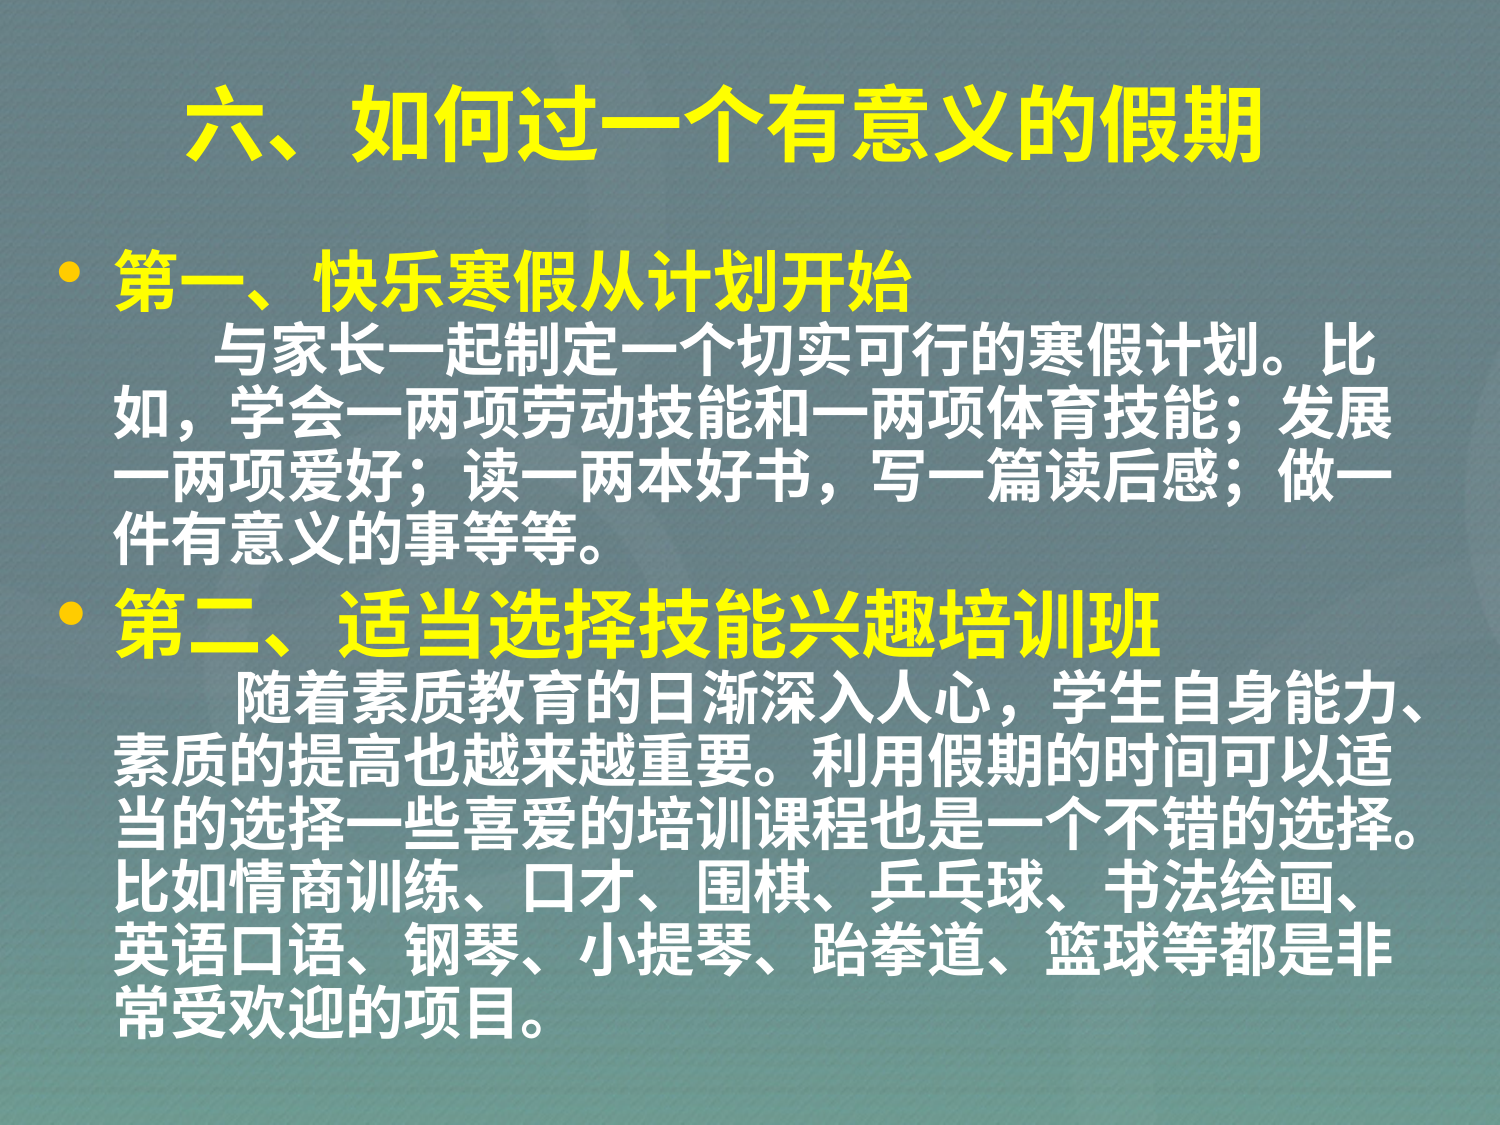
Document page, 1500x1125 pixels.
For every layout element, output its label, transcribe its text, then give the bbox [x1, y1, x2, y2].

picture [0, 0, 1500, 1125]
title 六、如何过一个有意义的假期 [52, 47, 1404, 197]
list 第一、快乐寒假从计划开始 与家长一起制定一个切实可行的寒假计划。比如，学会一两项劳动技能和一两项体育技能；发展一两项爱好；读一两本好书，写一篇读后感；做一件有意义的事等等。 第二、适当选择技能兴趣培训班 随着素质教育的日渐深入人心，学生自身能力、素质的提高也越来越重要。利用假期的时间可以适当的选择一些喜爱的培训课程也是一个不错的选择。比如情商训练、口才、围棋、乒乓球、书法绘画、英语口语、钢琴、小提琴、跆拳道、篮球等都是非常受欢迎的项目。 [40, 241, 1437, 918]
